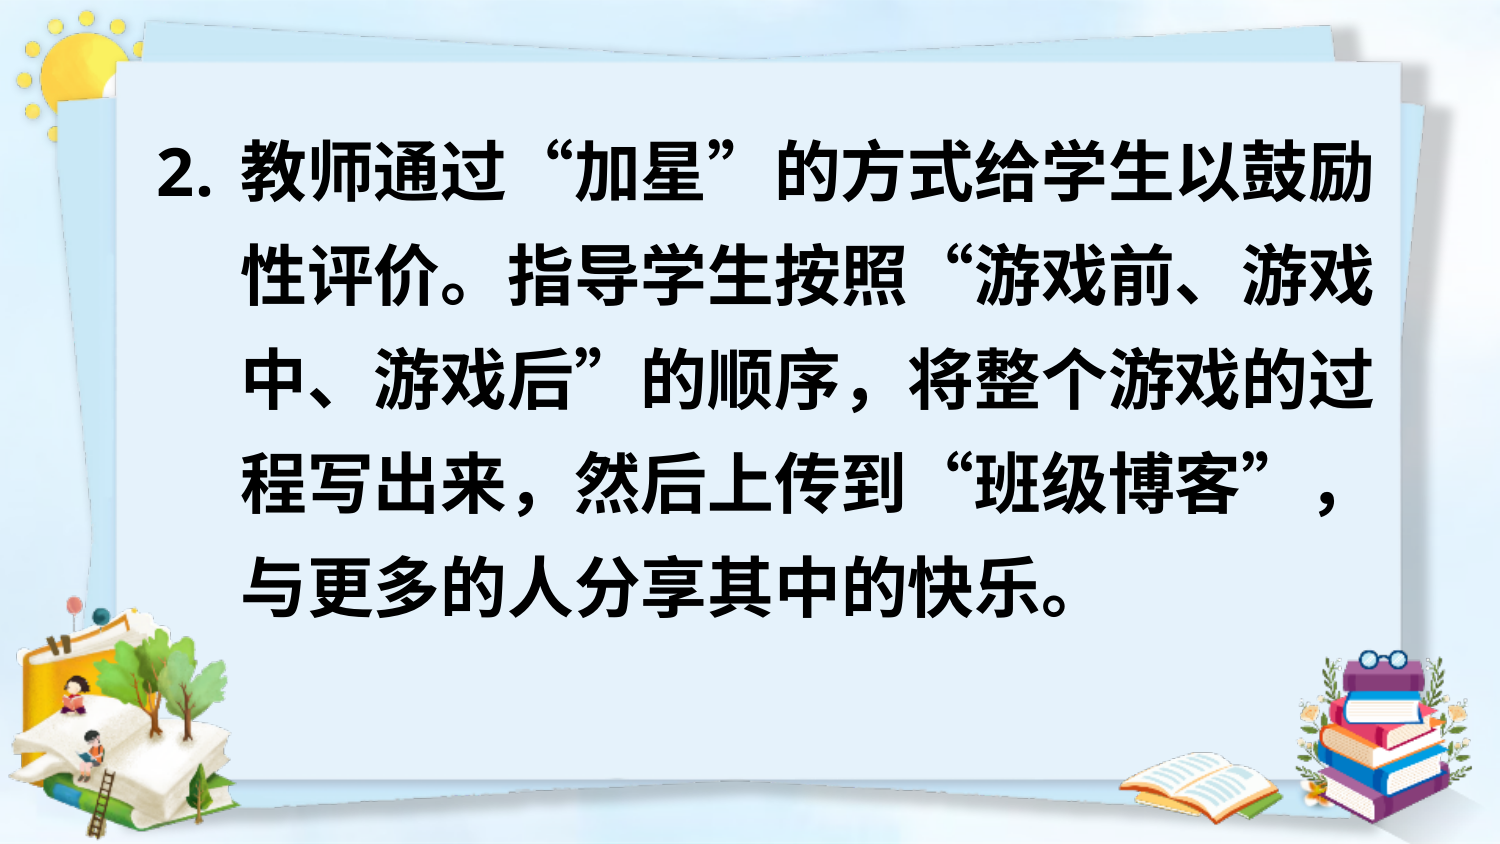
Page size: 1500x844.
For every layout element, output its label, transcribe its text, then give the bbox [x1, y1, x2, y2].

picture [0, 0, 1500, 844]
text_box 教师通过“加星”的方式给学生以鼓励性评价。指导学生按照“游戏前、游戏中、游戏后”的顺序，将整个游戏的过程写出来，然后上传到“班级博客”，与更多的人分享其中的快乐。 [141, 98, 1406, 633]
